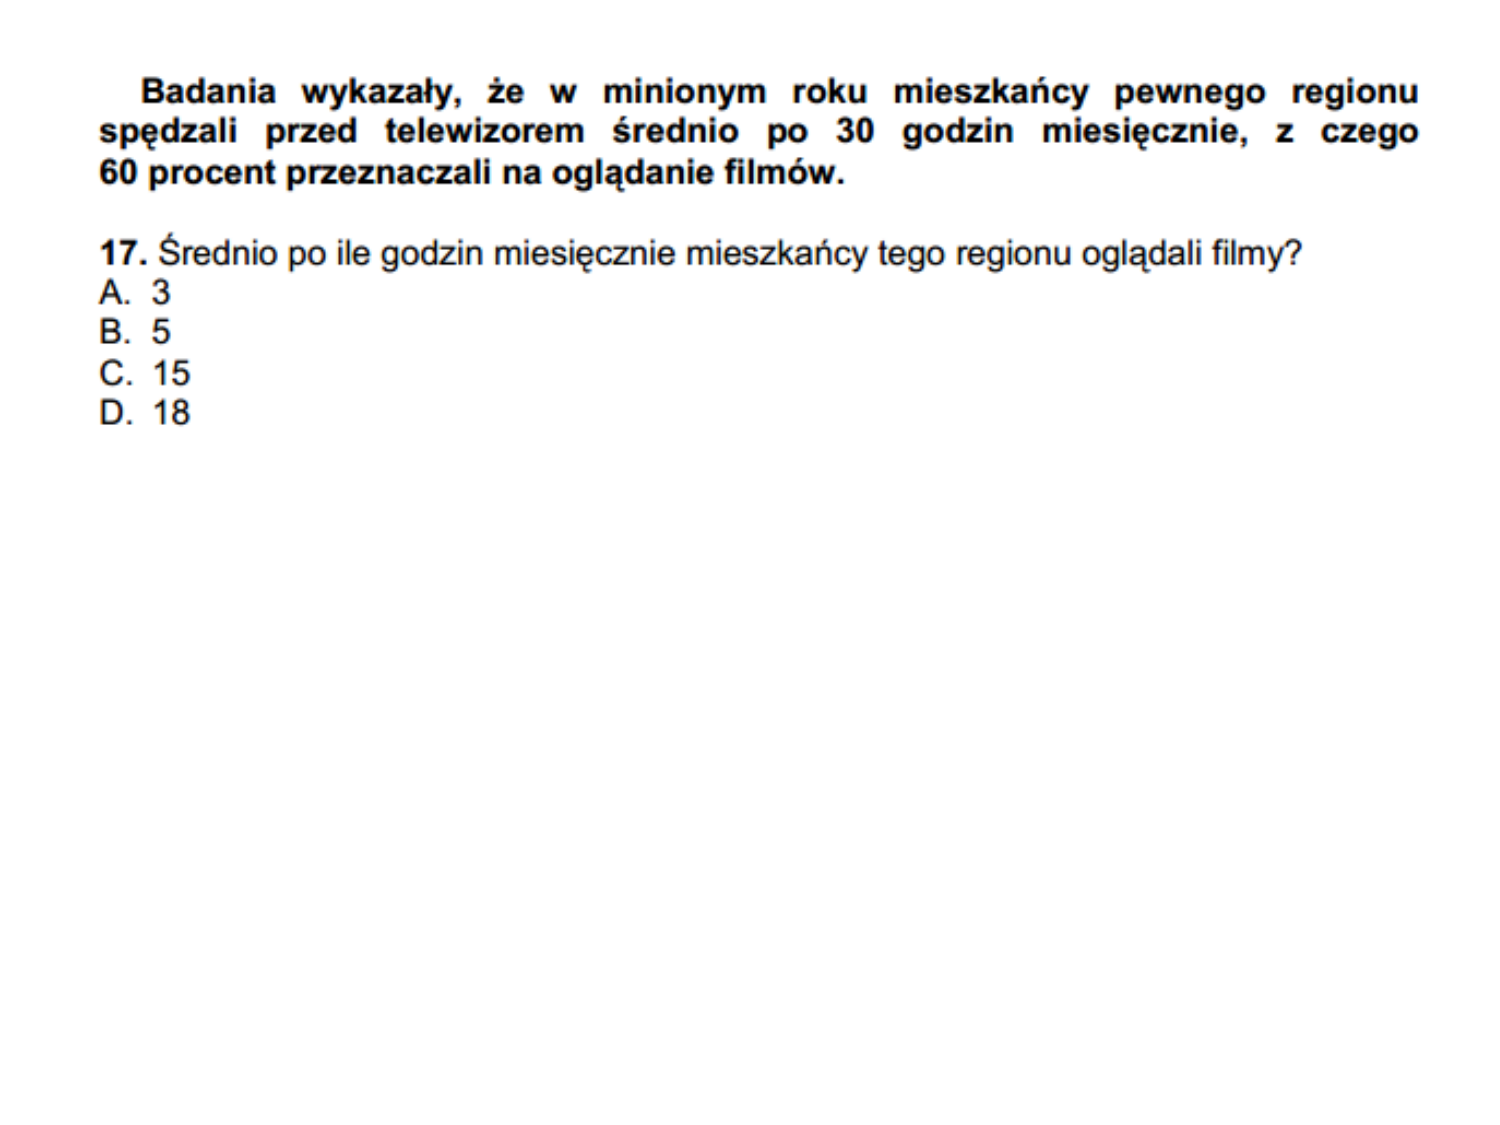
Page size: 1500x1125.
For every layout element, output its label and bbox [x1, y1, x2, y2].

picture [52, 51, 1442, 449]
